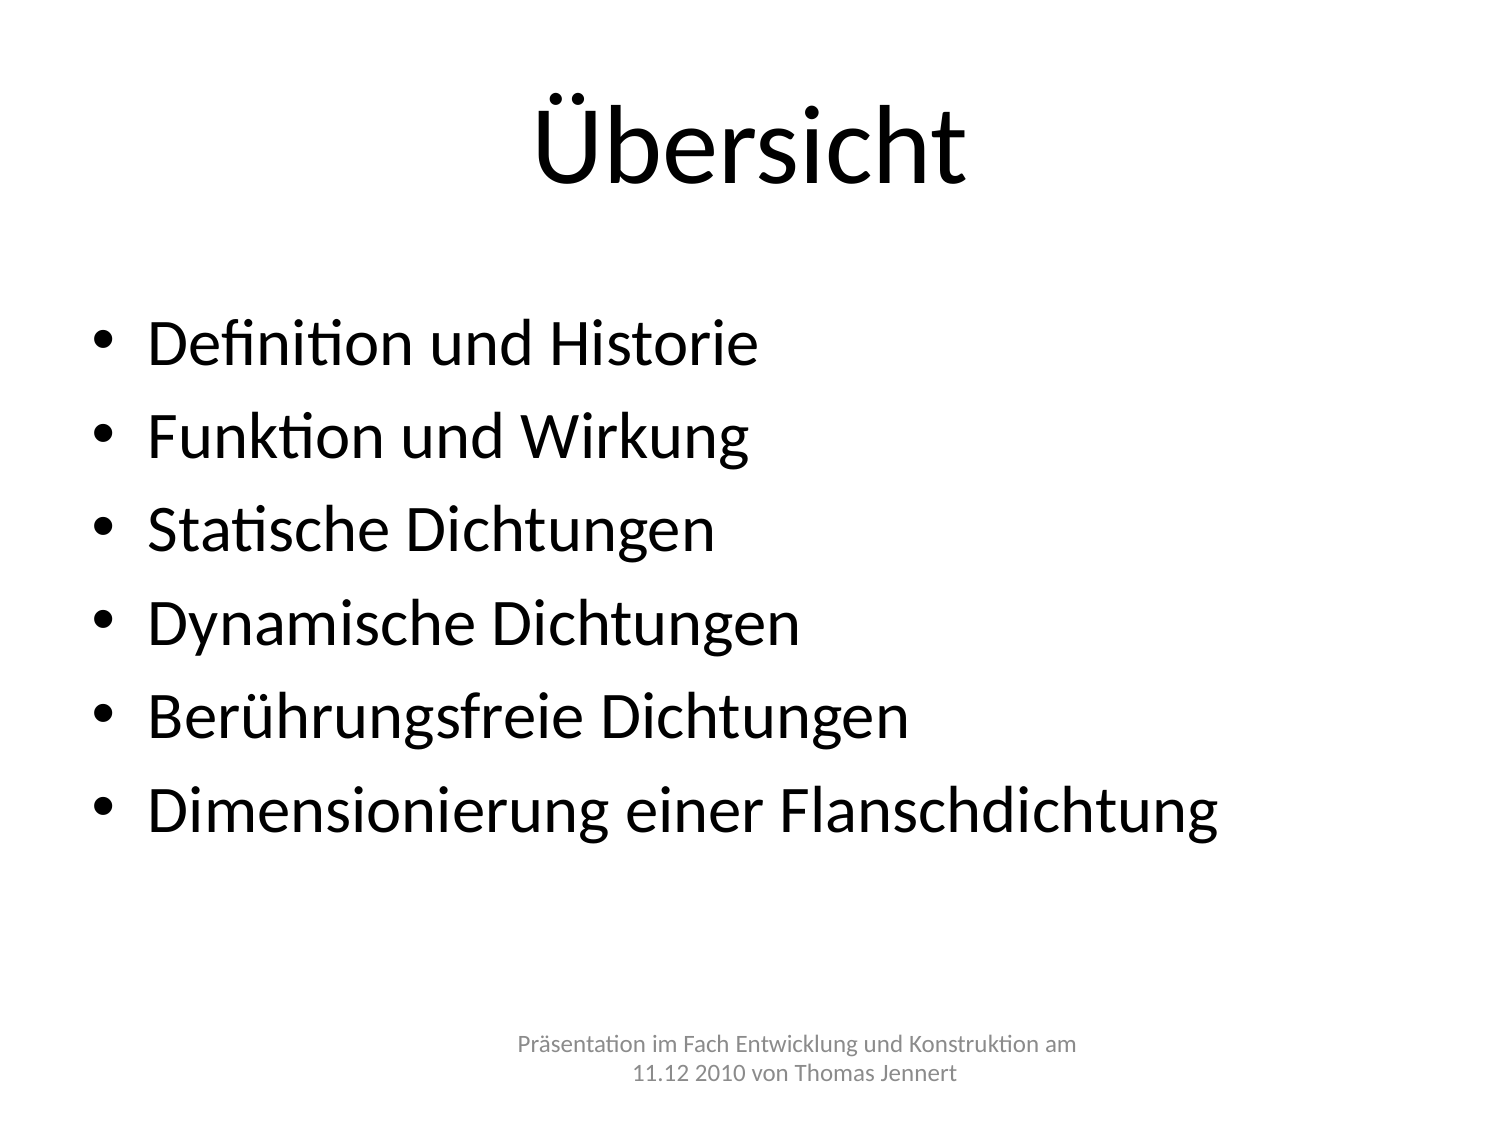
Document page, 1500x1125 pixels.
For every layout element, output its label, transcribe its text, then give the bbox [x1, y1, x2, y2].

title Übersicht [75, 45, 1425, 233]
footer Präsentation im Fach Entwicklung und Konstruktion am 11.12 2010 von Thomas Jennert [490, 1023, 1106, 1091]
list Definition und Historie Funktion und Wirkung Statische Dichtungen Dynamische Dichtungen Berührungsfreie Dichtungen Dimensionierung einer Flanschdichtung [76, 290, 1427, 1047]
